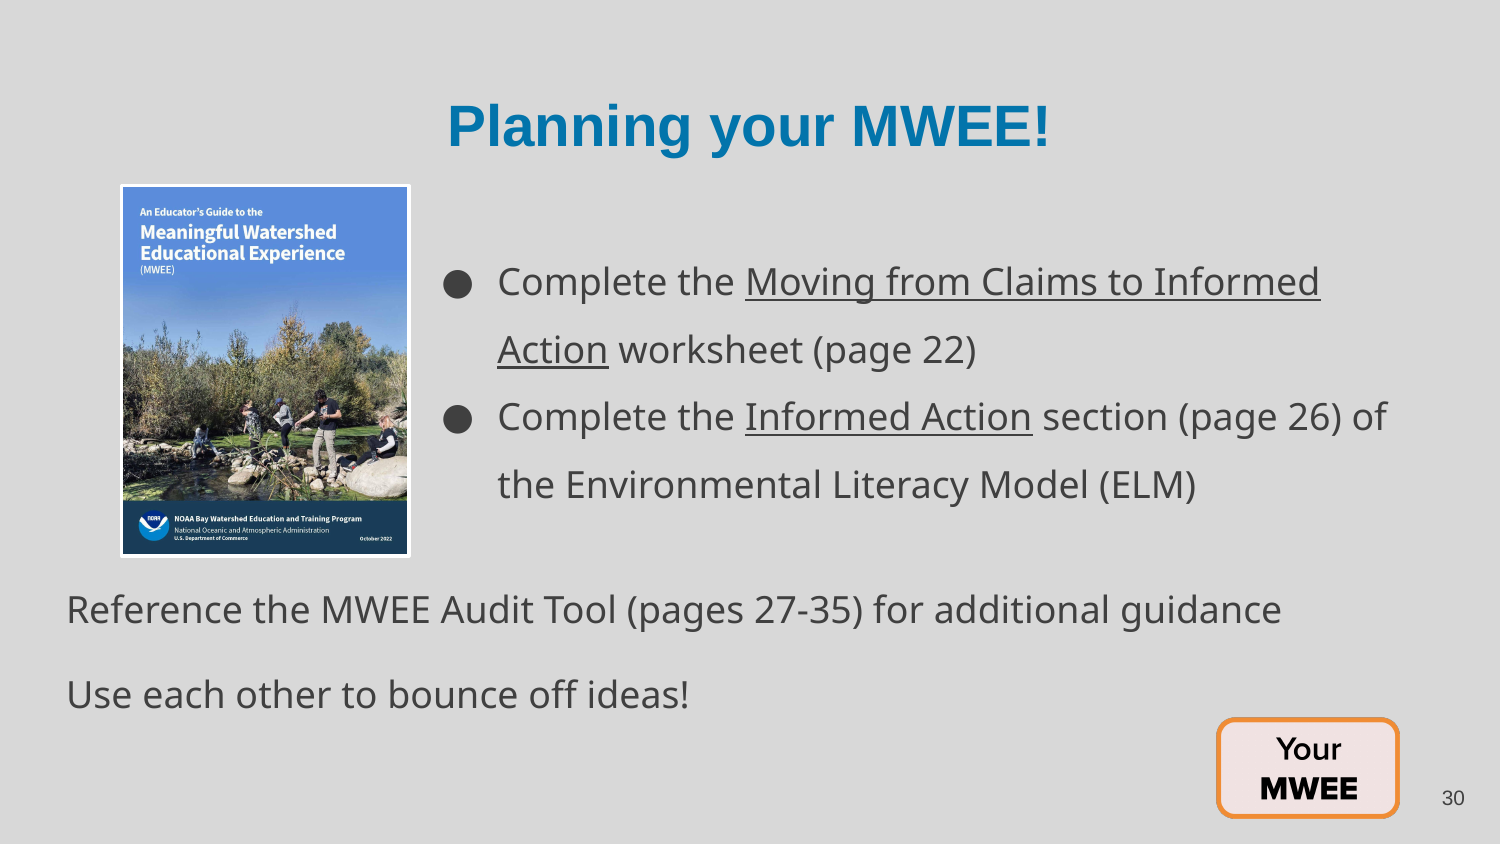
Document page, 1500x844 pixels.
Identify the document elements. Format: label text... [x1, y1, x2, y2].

slide_number ‹#› [1408, 764, 1480, 830]
title Planning your MWEE! [51, 72, 1449, 167]
picture [122, 187, 408, 555]
list Reference the MWEE Audit Tool (pages 27-35) for additional guidance Use each other to bounce off ideas! [51, 564, 1449, 750]
list Complete the Moving from Claims to Informed Action worksheet (page 22) Complete the Informed Action section (page 26) of the Environmental Literacy Model (ELM) [413, 220, 1449, 511]
picture [1208, 712, 1407, 824]
